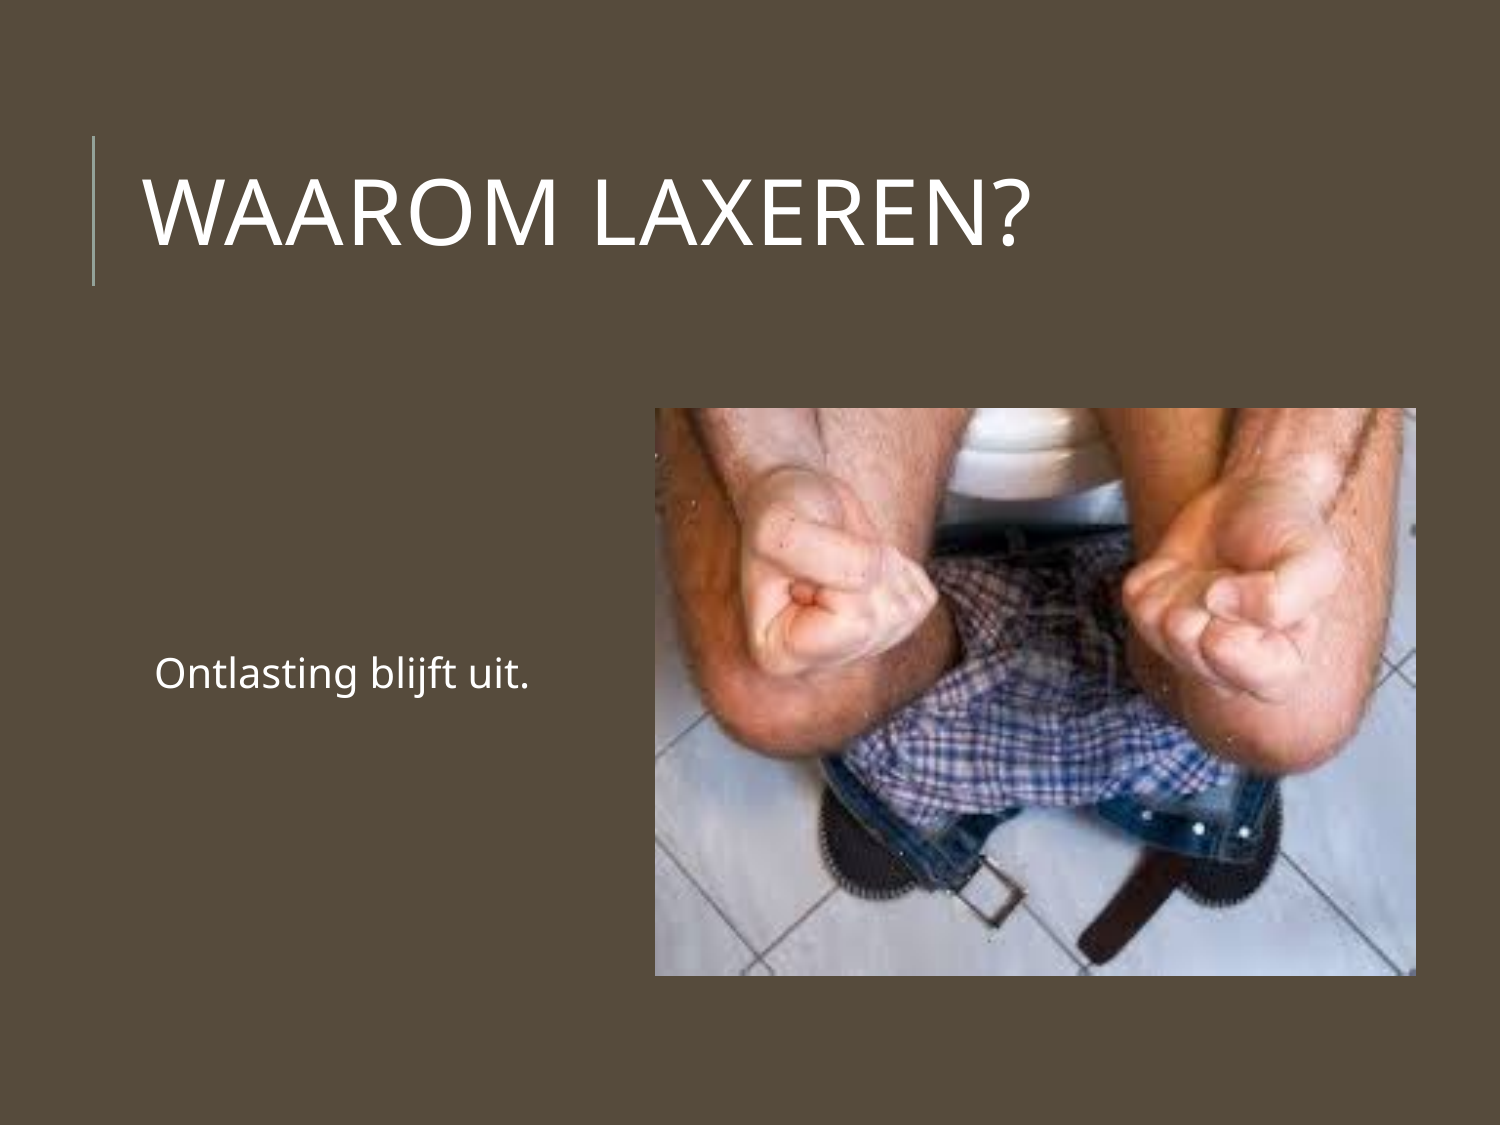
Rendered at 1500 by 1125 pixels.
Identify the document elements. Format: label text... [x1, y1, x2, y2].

list Ontlasting blijft uit. [146, 645, 1322, 1125]
picture [655, 408, 1416, 977]
title Waarom laxeren? [126, 96, 1322, 342]
